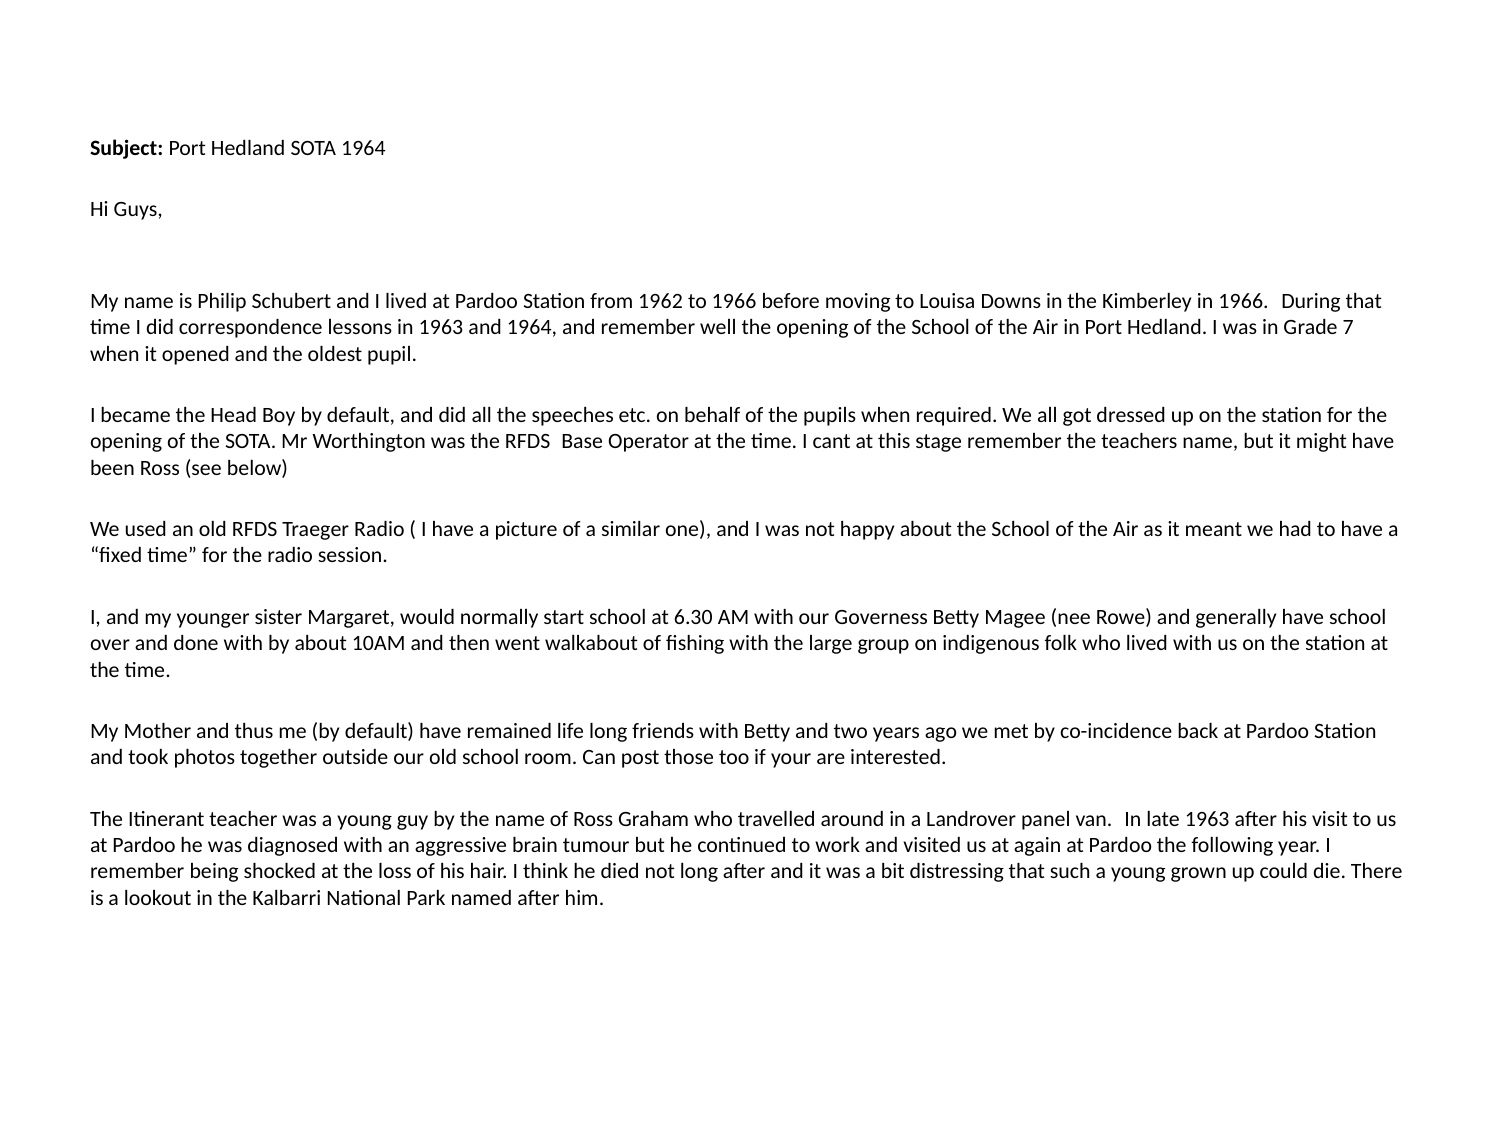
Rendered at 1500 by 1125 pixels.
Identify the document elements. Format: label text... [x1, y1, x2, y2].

list Subject: Port Hedland SOTA 1964 Hi Guys, My name is Philip Schubert and I lived at Pardoo Station from 1962 to 1966 before moving to Louisa Downs in the Kimberley in 1966. During that time I did correspondence lessons in 1963 and 1964, and remember well the opening of the School of the Air in Port Hedland. I was in Grade 7 when it opened and the oldest pupil. I became the Head Boy by default, and did all the speeches etc. on behalf of the pupils when required. We all got dressed up on the station for the opening of the SOTA. Mr Worthington was the RFDS Base Operator at the time. I cant at this stage remember the teachers name, but it might have been Ross (see below) We used an old RFDS Traeger Radio ( I have a picture of a similar one), and I was not happy about the School of the Air as it meant we had to have a “fixed time” for the radio session. I, and my younger sister Margaret, would normally start school at 6.30 AM with our Governess Betty Magee (nee Rowe) and generally have school over and done with by about 10AM and then went walkabout of fishing with the large group on indigenous folk who lived with us on the station at the time. My Mother and thus me (by default) have remained life long friends with Betty and two years ago we met by co-incidence back at Pardoo Station and took photos together outside our old school room. Can post those too if your are interested. The Itinerant teacher was a young guy by the name of Ross Graham who travelled around in a Landrover panel van. In late 1963 after his visit to us at Pardoo he was diagnosed with an aggressive brain tumour but he continued to work and visited us at again at Pardoo the following year. I remember being shocked at the loss of his hair. I think he died not long after and it was a bit distressing that such a young grown up could die. There is a lookout in the Kalbarri National Park named after him. [75, 125, 1425, 929]
